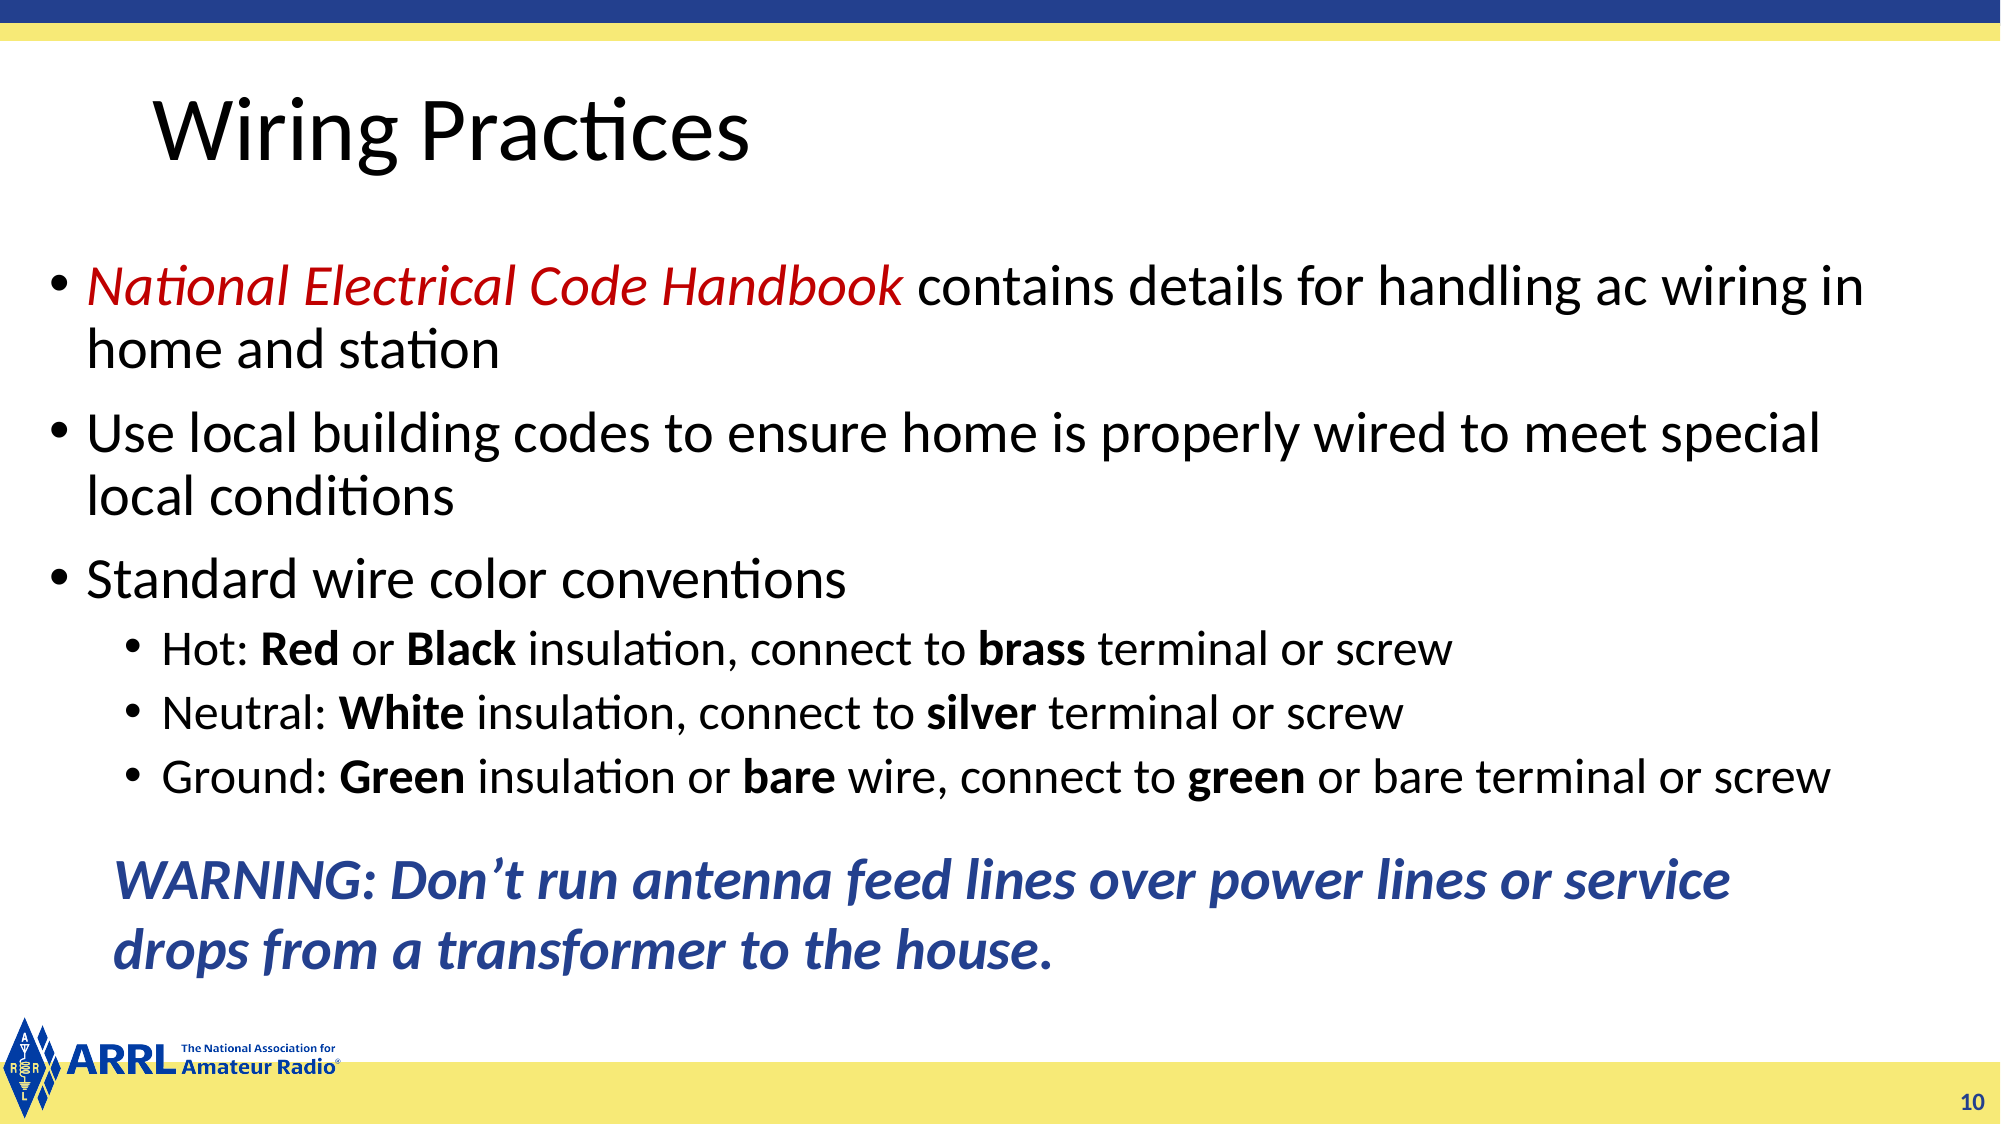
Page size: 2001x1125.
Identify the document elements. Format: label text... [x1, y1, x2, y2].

title Wiring Practices [137, 59, 1863, 202]
list National Electrical Code Handbook contains details for handling ac wiring in home and station Use local building codes to ensure home is properly wired to meet special local conditions Standard wire color conventions Hot: Red or Black insulation, connect to brass terminal or screw Neutral: White insulation, connect to silver terminal or screw Ground: Green insulation or bare wire, connect to green or bare terminal or screw [34, 247, 1922, 966]
text_box WARNING: Don’t run antenna feed lines over power lines or service drops from a transformer to the house. [99, 834, 1803, 989]
picture [1, 1015, 342, 1121]
